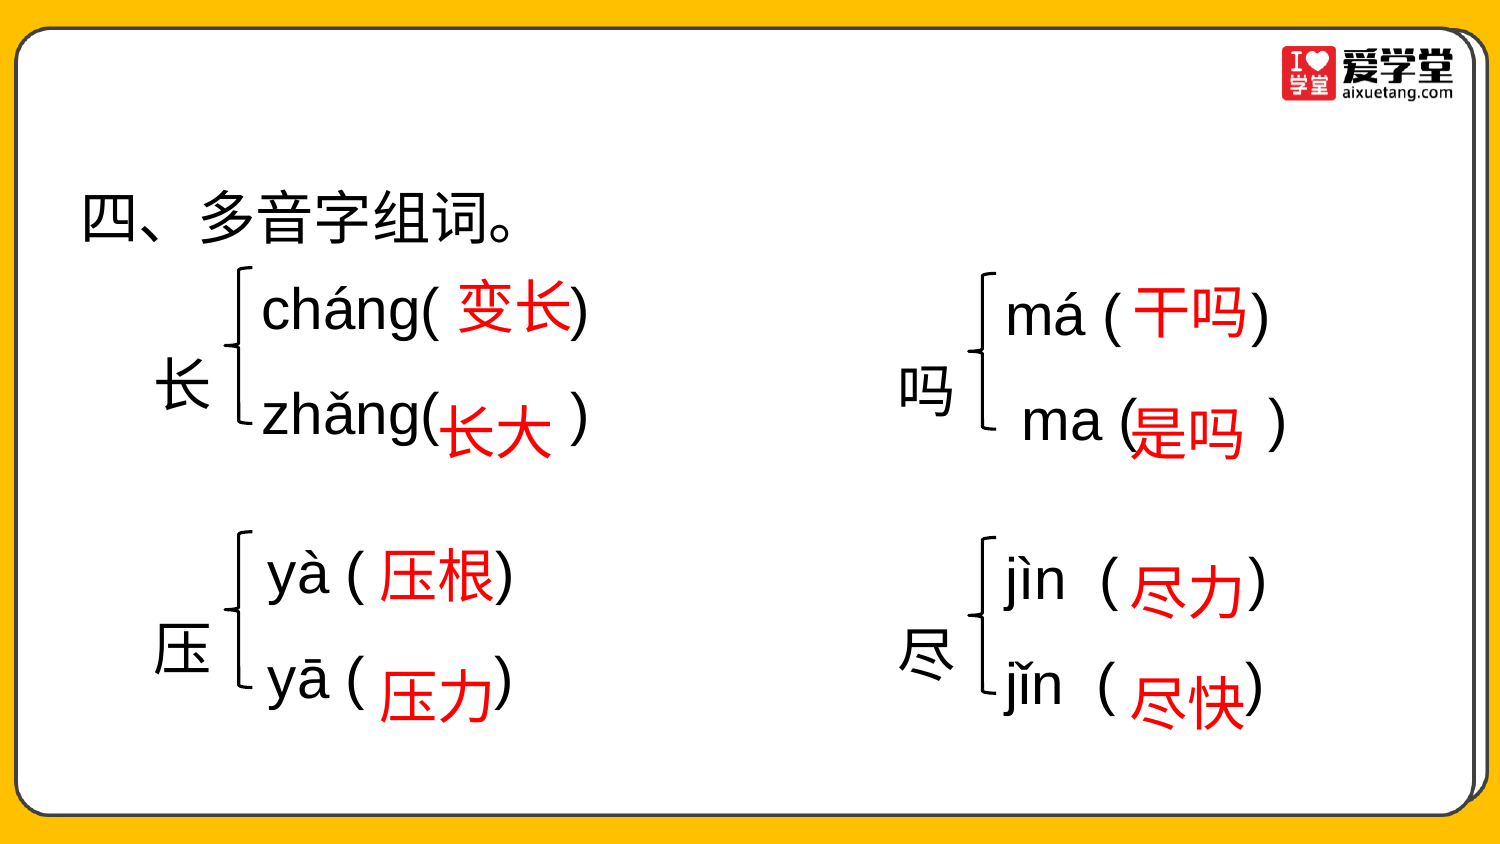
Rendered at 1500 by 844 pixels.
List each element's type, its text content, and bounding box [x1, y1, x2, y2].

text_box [138, 492, 681, 708]
text_box 四、多音字组词。 [66, 139, 1260, 259]
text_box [882, 498, 1419, 713]
picture [0, 0, 1500, 844]
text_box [882, 234, 1419, 449]
text_box 尽快 [1114, 713, 1261, 745]
text_box 压力 [364, 708, 511, 738]
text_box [138, 228, 675, 443]
text_box 长大 [422, 443, 569, 474]
text_box 是吗 [1114, 449, 1262, 475]
